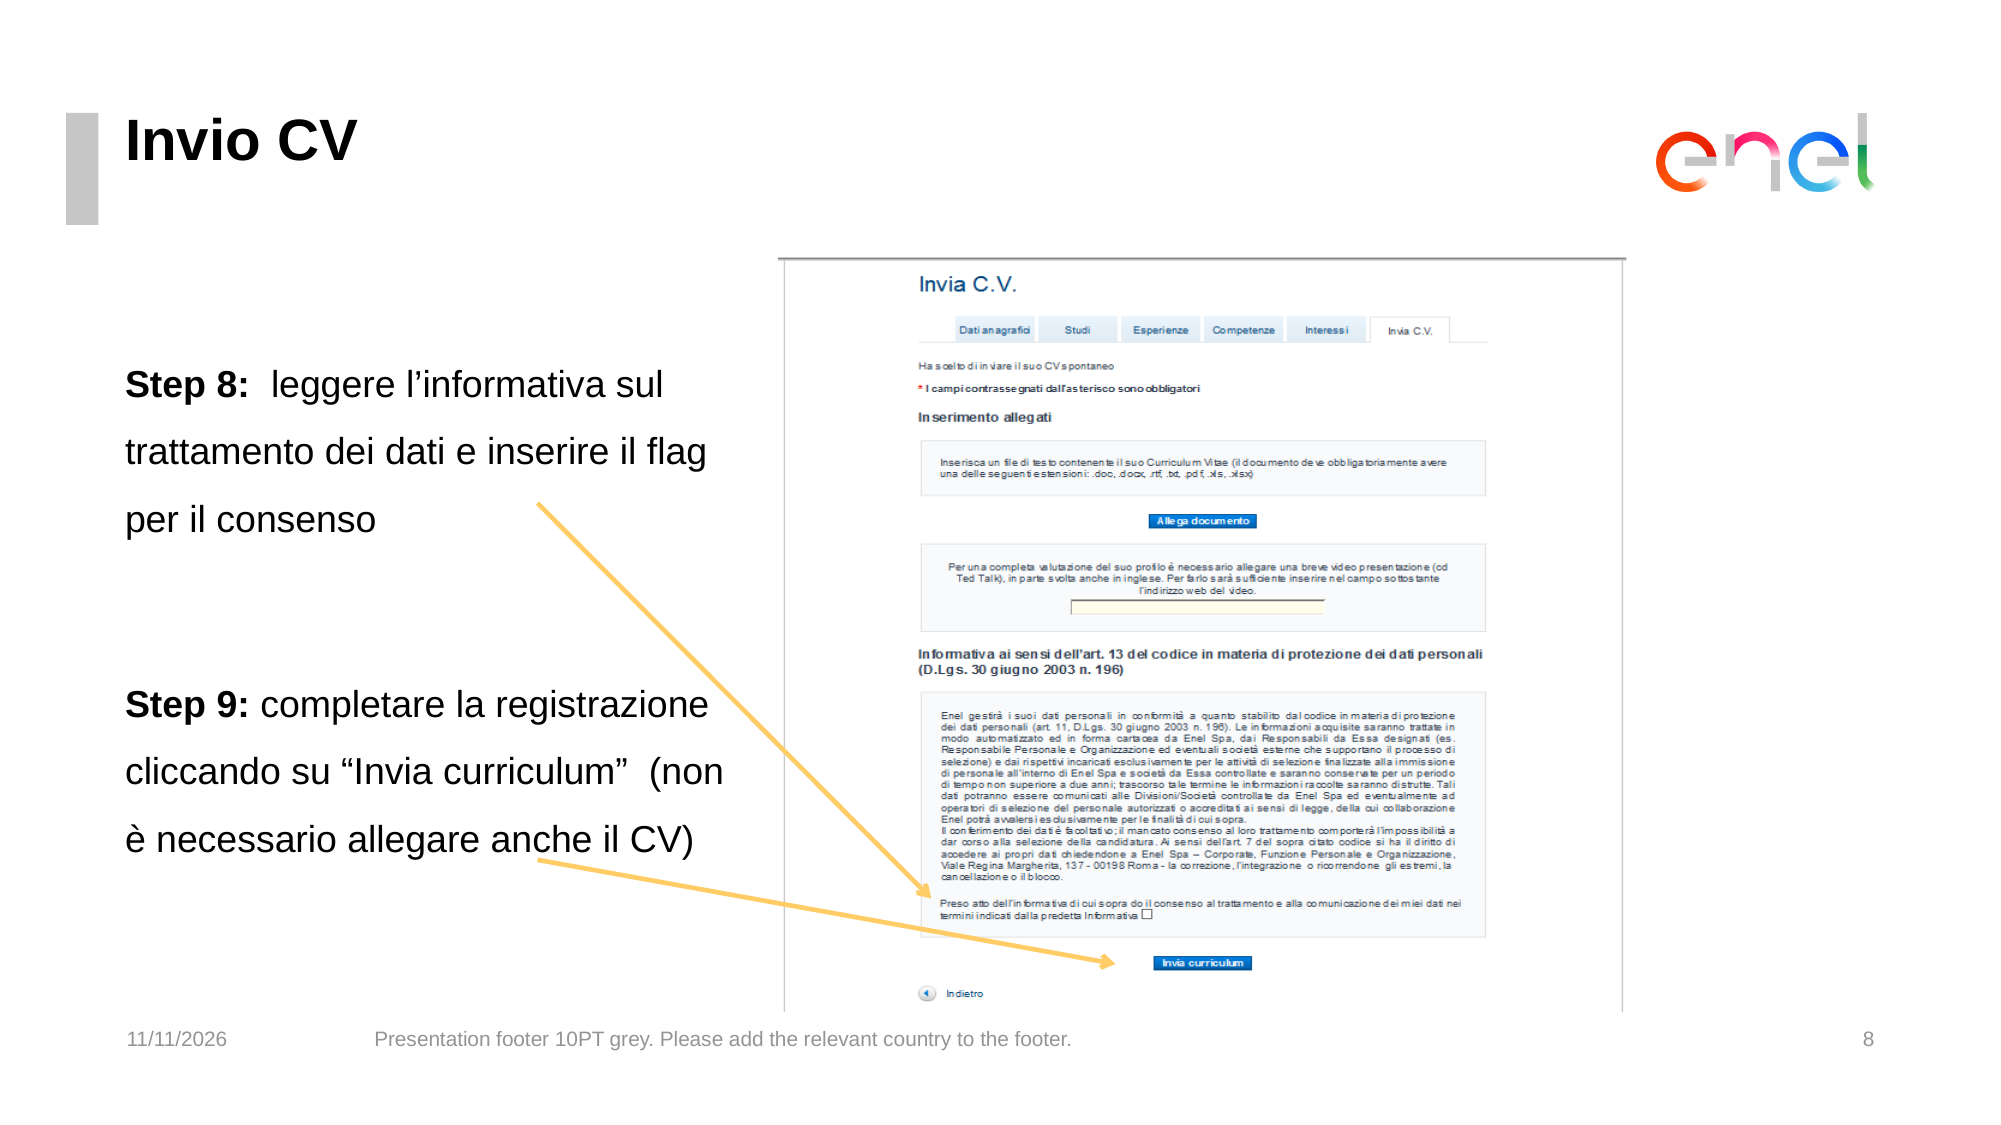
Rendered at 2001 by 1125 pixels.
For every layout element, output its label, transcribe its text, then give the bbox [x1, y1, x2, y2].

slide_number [126, 1027, 374, 1053]
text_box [537, 859, 1116, 964]
picture [1656, 113, 1875, 192]
picture [778, 257, 1627, 1012]
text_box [537, 503, 932, 859]
title Invio CV [125, 109, 1499, 175]
list Step 8: leggere l’informativa sul trattamento dei dati e inserire il flag per il consenso Step 9: completare la registrazione cliccando su “Invia curriculum” (non è necessario allegare anche il CV) [125, 337, 761, 1012]
footer Presentation footer 10PT grey. Please add the relevant country to the footer. [374, 1027, 1749, 1053]
slide_number 8 [1749, 1027, 1875, 1053]
